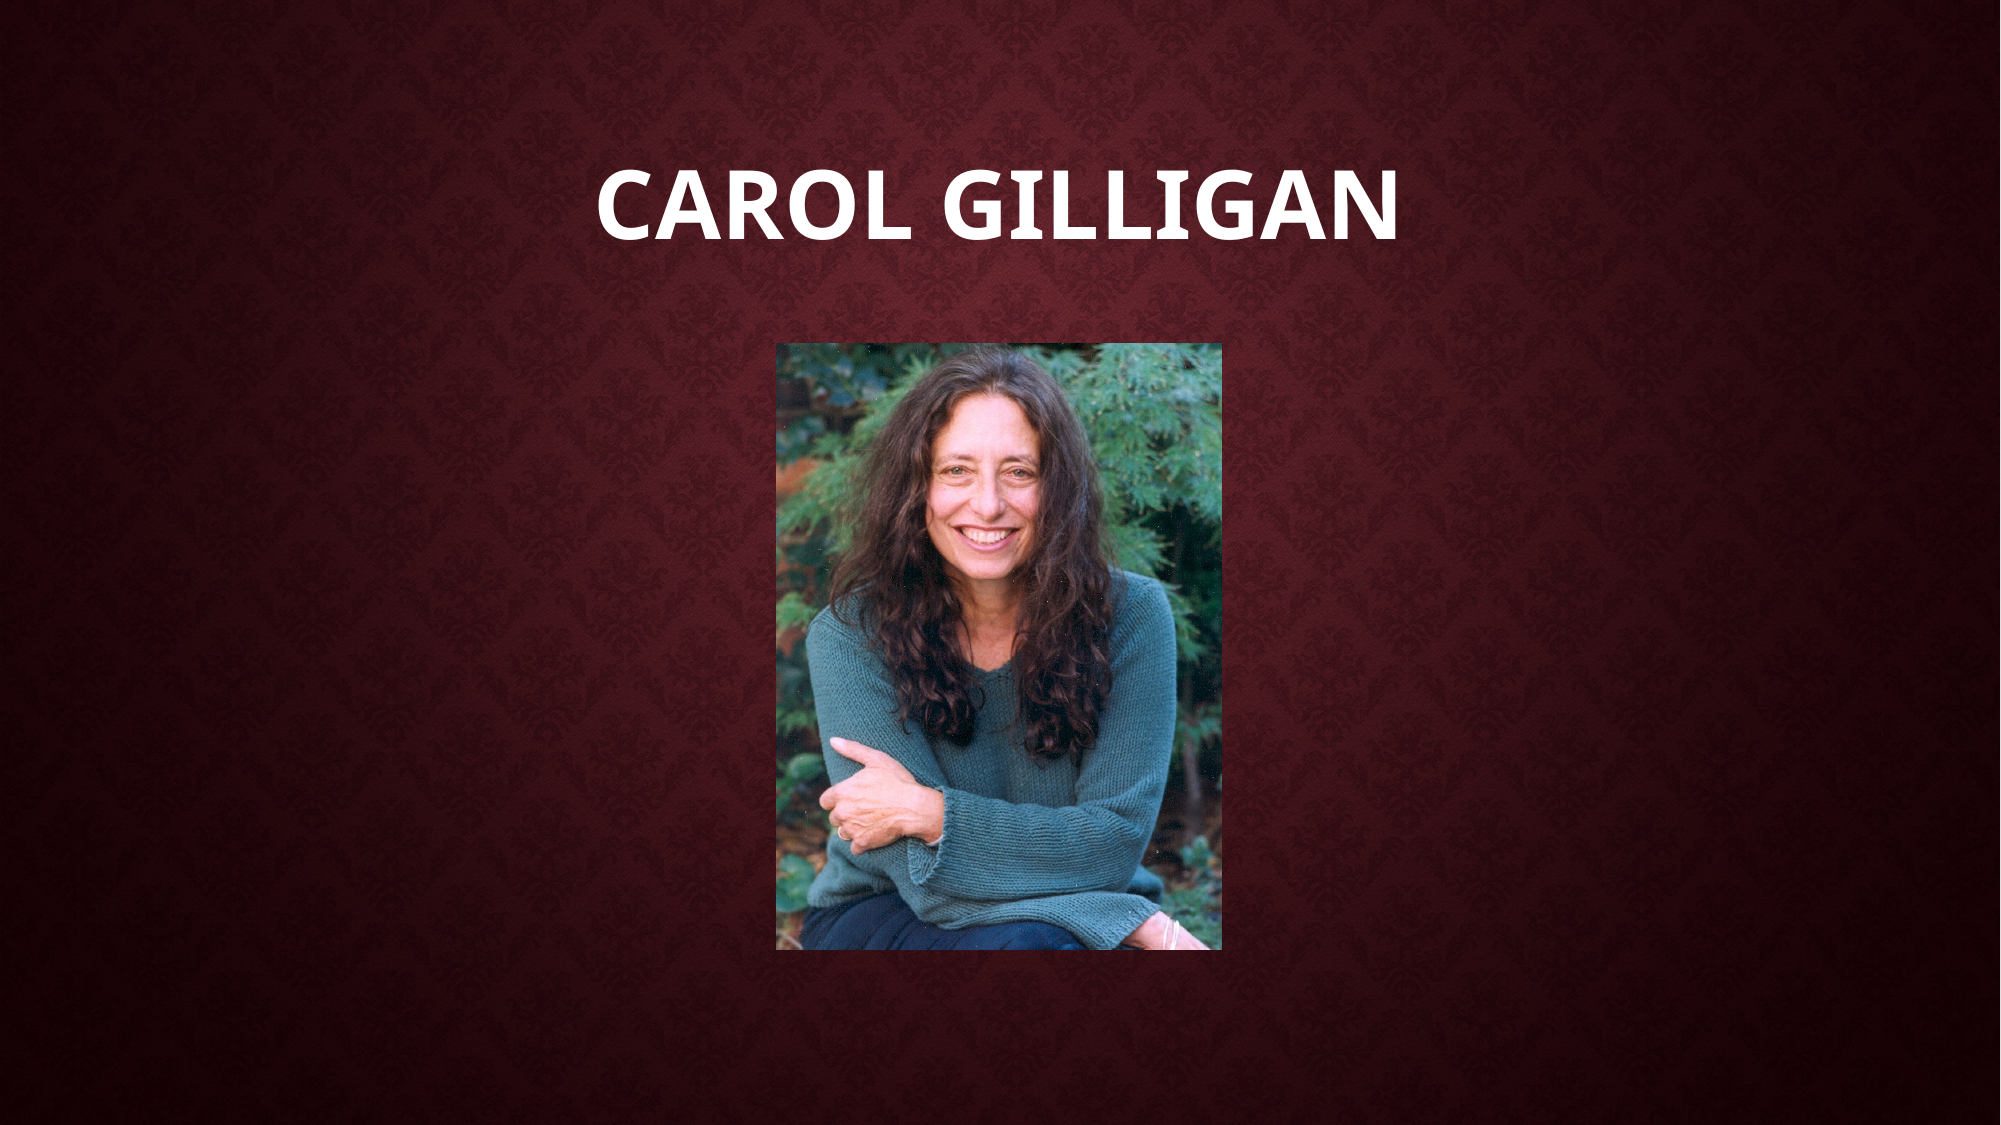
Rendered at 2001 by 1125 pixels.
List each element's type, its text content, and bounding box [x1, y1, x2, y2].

title Carol Gilligan [149, 99, 1849, 318]
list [776, 343, 1223, 951]
